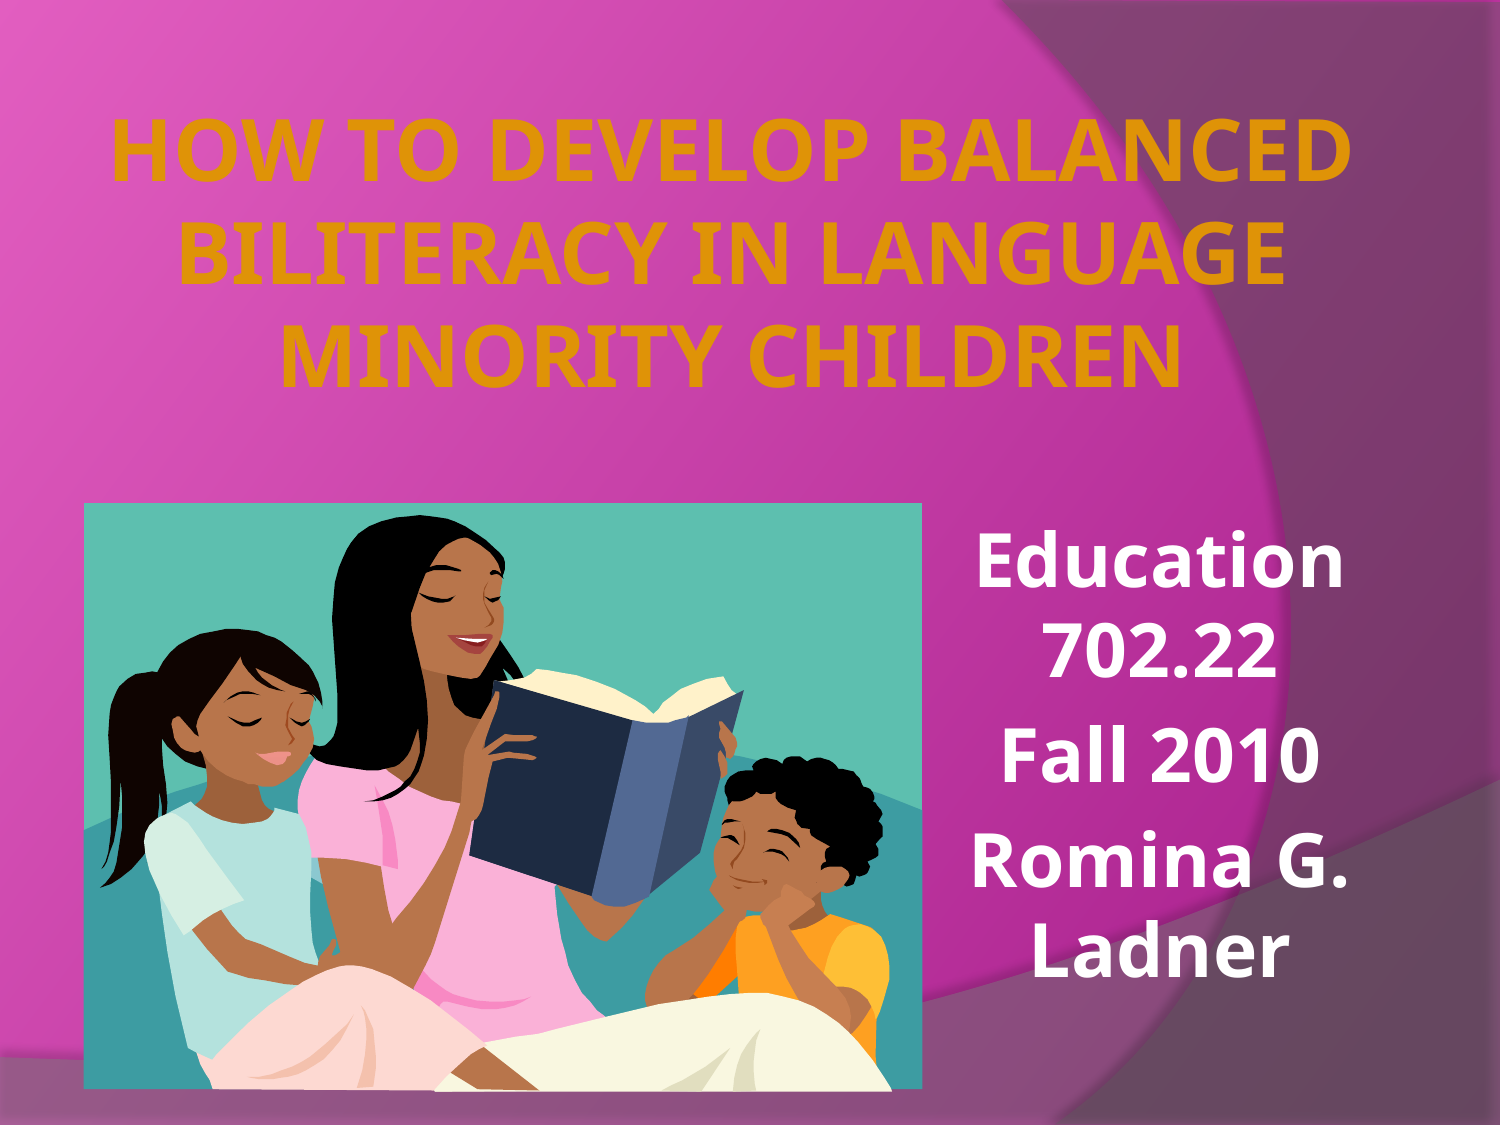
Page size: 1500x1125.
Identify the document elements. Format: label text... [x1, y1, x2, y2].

picture [80, 499, 926, 1095]
title How to Develop Balanced Biliteracy in Language Minority Children [75, 87, 1388, 475]
subtitle Education 702.22 Fall 2010 Romina G. Ladner [936, 512, 1401, 1050]
